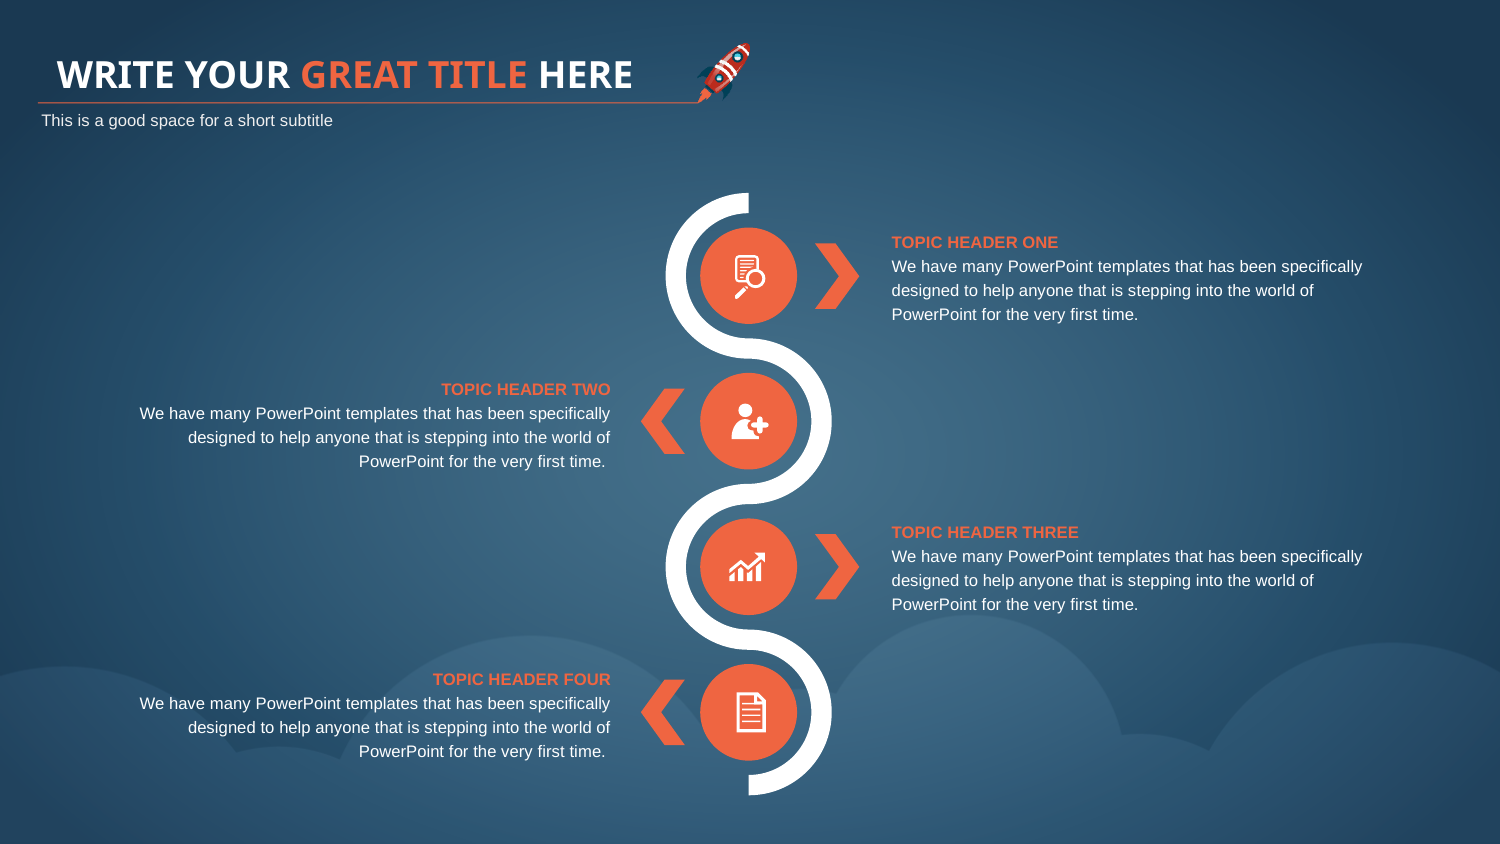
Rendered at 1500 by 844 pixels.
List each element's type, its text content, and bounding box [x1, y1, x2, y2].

text_box [815, 243, 860, 309]
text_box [734, 255, 767, 300]
text_box TOPIC HEADER TWO We have many PowerPoint templates that has been specifically designed to help anyone that is stepping into the world of PowerPoint for the very first time. [126, 374, 612, 471]
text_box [729, 552, 765, 582]
text_box TOPIC HEADER ONE We have many PowerPoint templates that has been specifically designed to help anyone that is stepping into the world of PowerPoint for the very first time. [891, 227, 1376, 324]
text_box [815, 534, 860, 600]
picture [0, 0, 1500, 844]
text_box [731, 403, 769, 439]
text_box TOPIC HEADER FOUR We have many PowerPoint templates that has been specifically designed to help anyone that is stepping into the world of PowerPoint for the very first time. [126, 665, 612, 762]
text_box [700, 227, 798, 324]
text_box WRITE YOUR GREAT TITLE HERE [56, 43, 649, 104]
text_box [736, 692, 766, 733]
text_box TOPIC HEADER THREE We have many PowerPoint templates that has been specifically designed to help anyone that is stepping into the world of PowerPoint for the very first time. [891, 518, 1376, 614]
text_box [700, 372, 798, 470]
text_box [700, 664, 798, 761]
text_box [640, 388, 685, 454]
text_box [665, 192, 832, 796]
text_box [640, 679, 685, 746]
text_box This is a good space for a short subtitle [41, 102, 349, 138]
text_box [700, 518, 798, 616]
